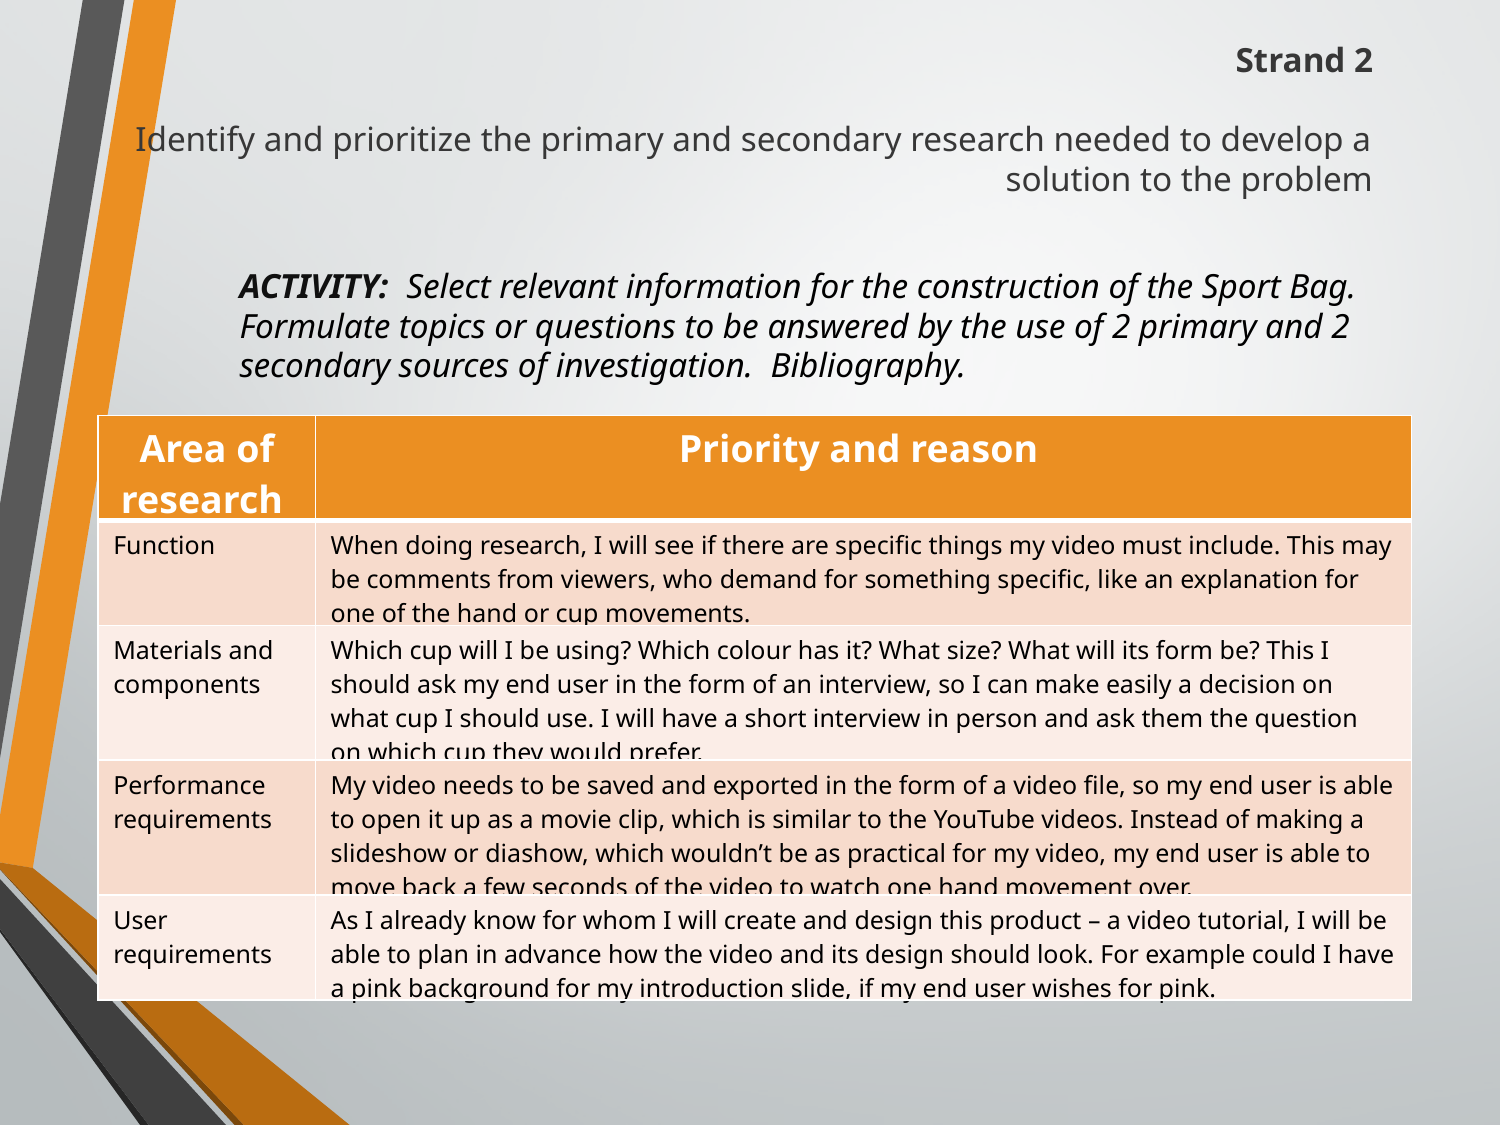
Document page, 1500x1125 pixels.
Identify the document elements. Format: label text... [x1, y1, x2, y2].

table_cell User requirements [99, 896, 315, 999]
table_cell My video needs to be saved and exported in the form of a video file, so my end user is able to open it up as a movie clip, which is similar to the YouTube videos. Instead of making a slideshow or diashow, which wouldn’t be as practical for my video, my end user is able to move back a few seconds of the video to watch one hand movement over. [316, 761, 1411, 894]
table_header Priority and reason [316, 416, 1411, 518]
table_cell Performance requirements [99, 761, 315, 894]
text_box Strand 2 Identify and prioritize the primary and secondary research needed to develop a solution to the problem [98, 31, 1389, 206]
table_header Area of research [99, 416, 315, 518]
table_cell Which cup will I be using? Which colour has it? What size? What will its form be? This I should ask my end user in the form of an interview, so I can make easily a decision on what cup I should use. I will have a short interview in person and ask them the question on which cup they would prefer. [316, 626, 1411, 759]
table_cell Function [99, 523, 315, 625]
text_box ACTIVITY: Select relevant information for the construction of the Sport Bag. Formulate topics or questions to be answered by the use of 2 primary and 2 secondary sources of investigation. Bibliography. [224, 257, 1389, 432]
table_cell When doing research, I will see if there are specific things my video must include. This may be comments from viewers, who demand for something specific, like an explanation for one of the hand or cup movements. [316, 523, 1411, 625]
table_cell Materials and components [99, 626, 315, 759]
table_cell As I already know for whom I will create and design this product – a video tutorial, I will be able to plan in advance how the video and its design should look. For example could I have a pink background for my introduction slide, if my end user wishes for pink. [316, 896, 1411, 999]
